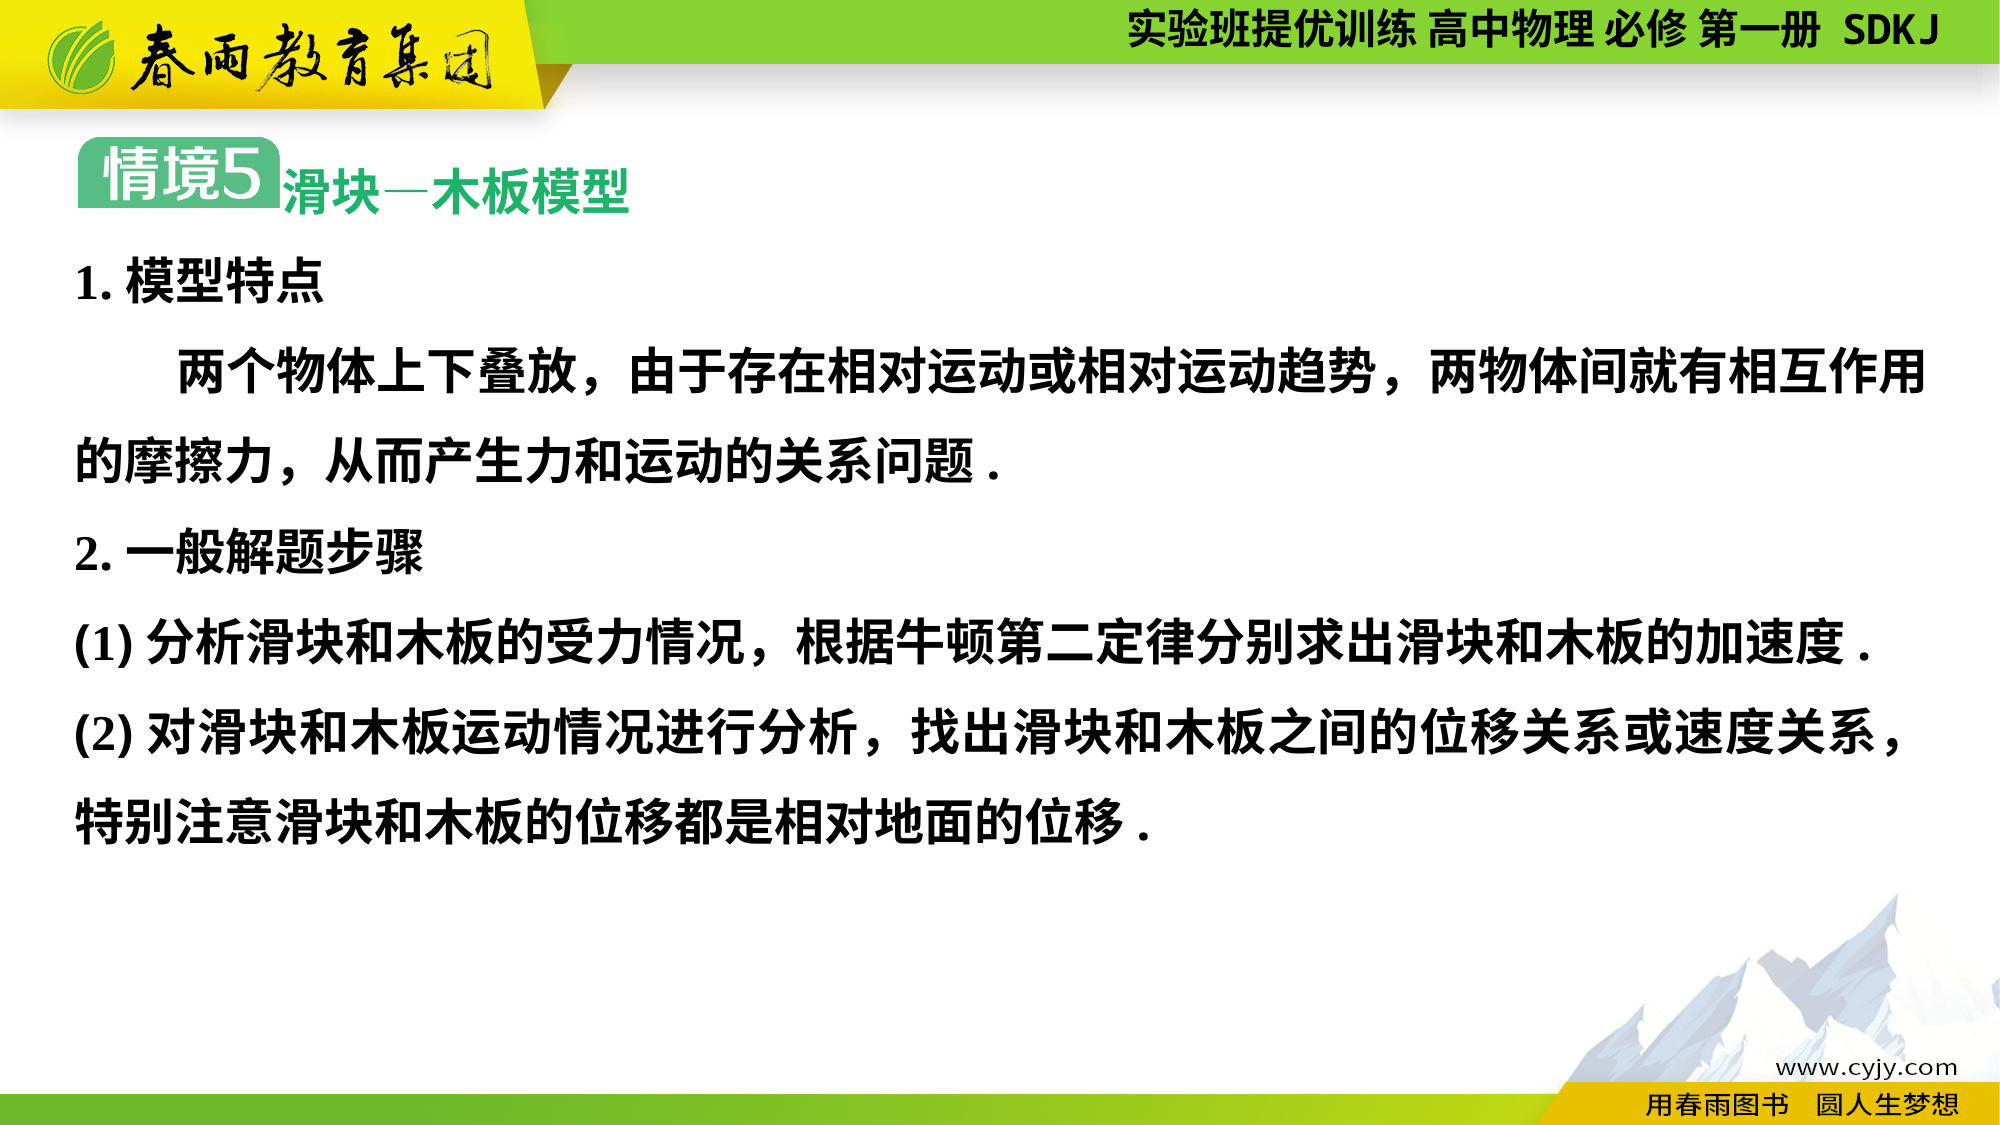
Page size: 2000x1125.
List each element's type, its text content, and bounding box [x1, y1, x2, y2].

list 滑块—木板模型 1.模型特点 两个物体上下叠放，由于存在相对运动或相对运动趋势，两物体间就有相互作用的摩擦力，从而产生力和运动的关系问题. 2.一般解题步骤 (1)分析滑块和木板的受力情况，根据牛顿第二定律分别求出滑块和木板的加速度. (2)对滑块和木板运动情况进行分析，找出滑块和木板之间的位移关系或速度关系，特别注意滑块和木板的位移都是相对地面的位移. [59, 122, 1944, 865]
picture [0, 0, 2000, 1125]
